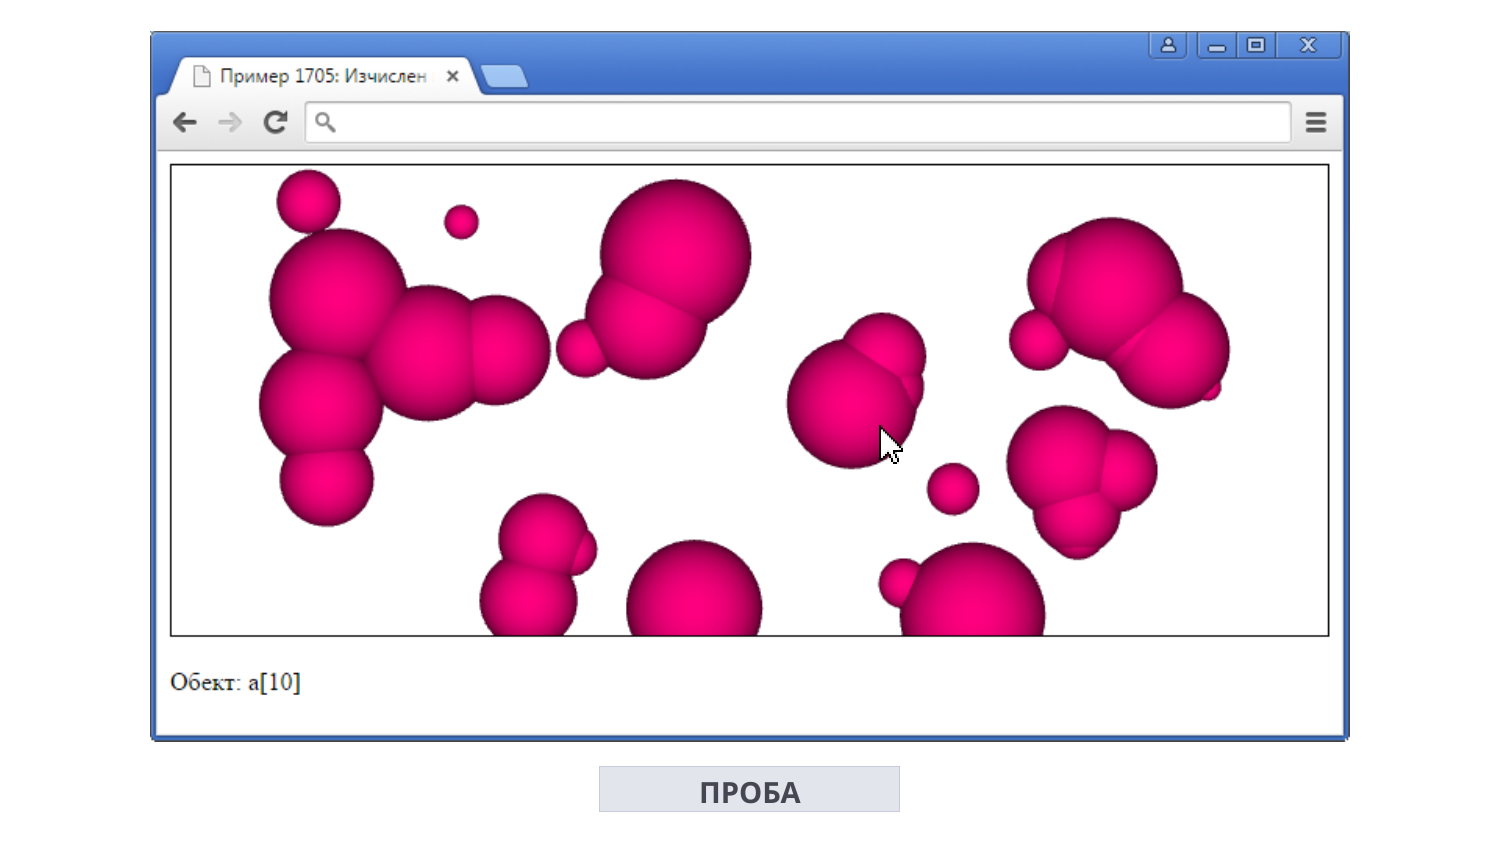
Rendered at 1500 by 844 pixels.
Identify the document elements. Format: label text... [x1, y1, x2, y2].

text_box ПРОБА [599, 766, 900, 812]
picture [149, 31, 1351, 742]
